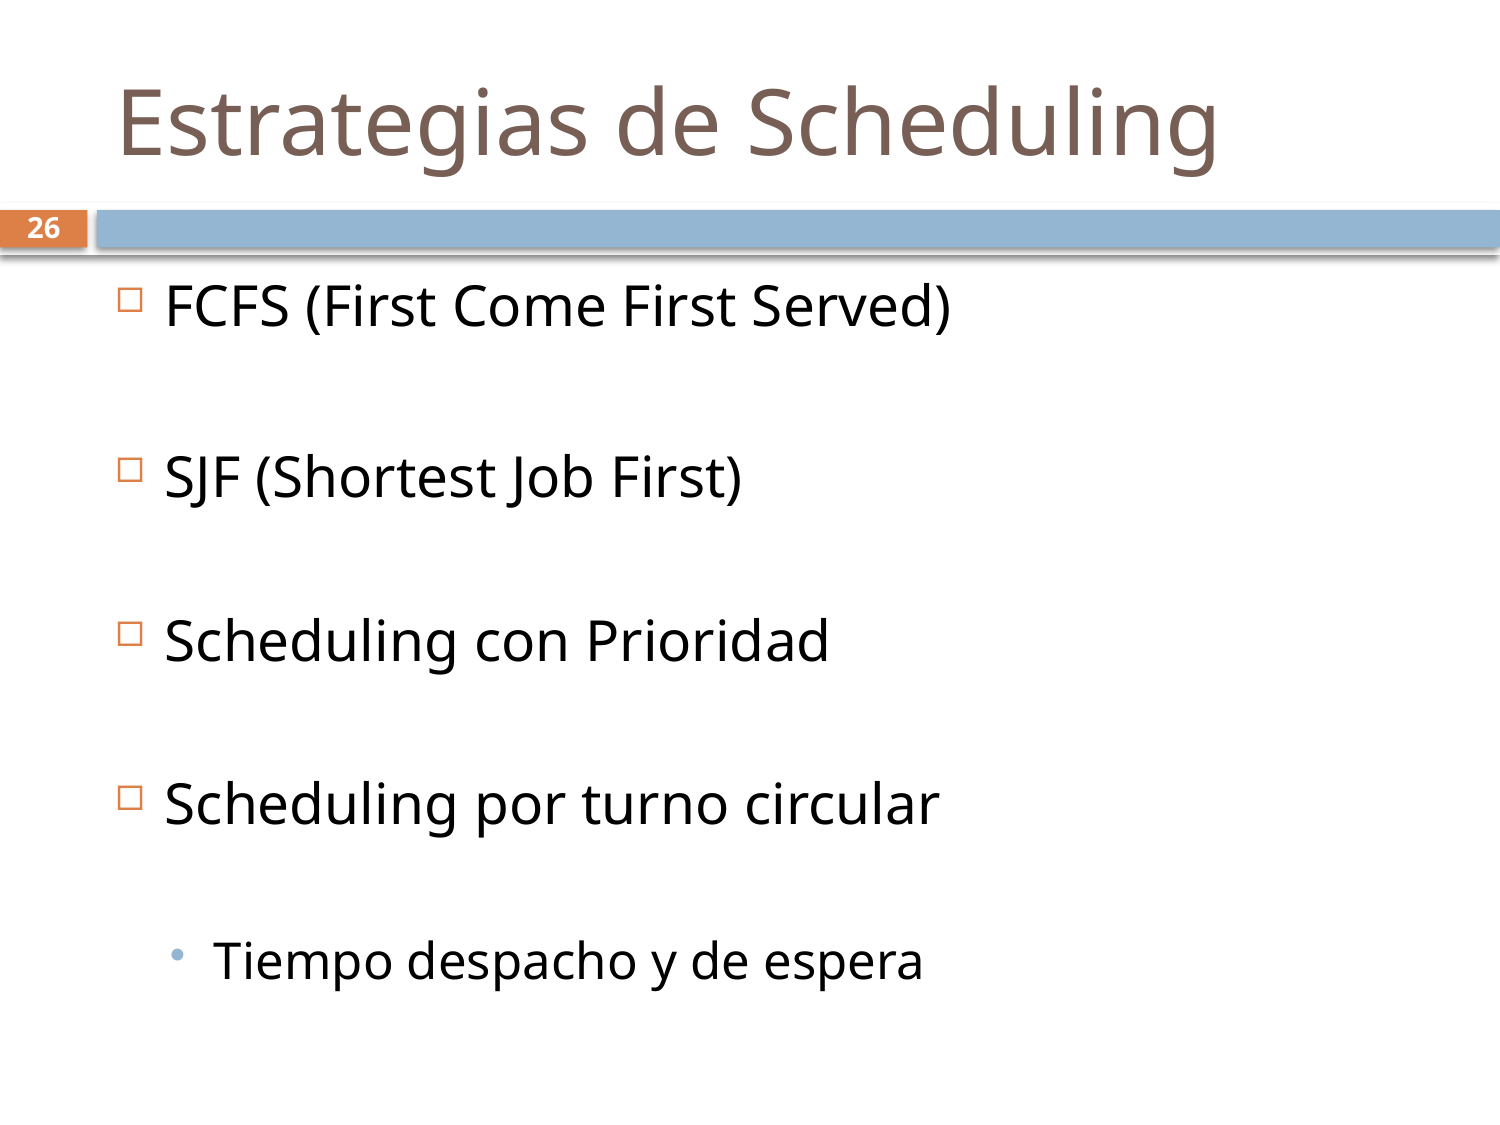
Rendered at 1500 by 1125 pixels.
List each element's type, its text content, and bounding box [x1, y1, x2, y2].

title Estrategias de Scheduling [100, 37, 1438, 200]
list FCFS (First Come First Served) SJF (Shortest Job First) Scheduling con Prioridad Scheduling por turno circular Tiempo despacho y de espera [100, 262, 1438, 1000]
slide_number 26 [0, 208, 88, 249]
